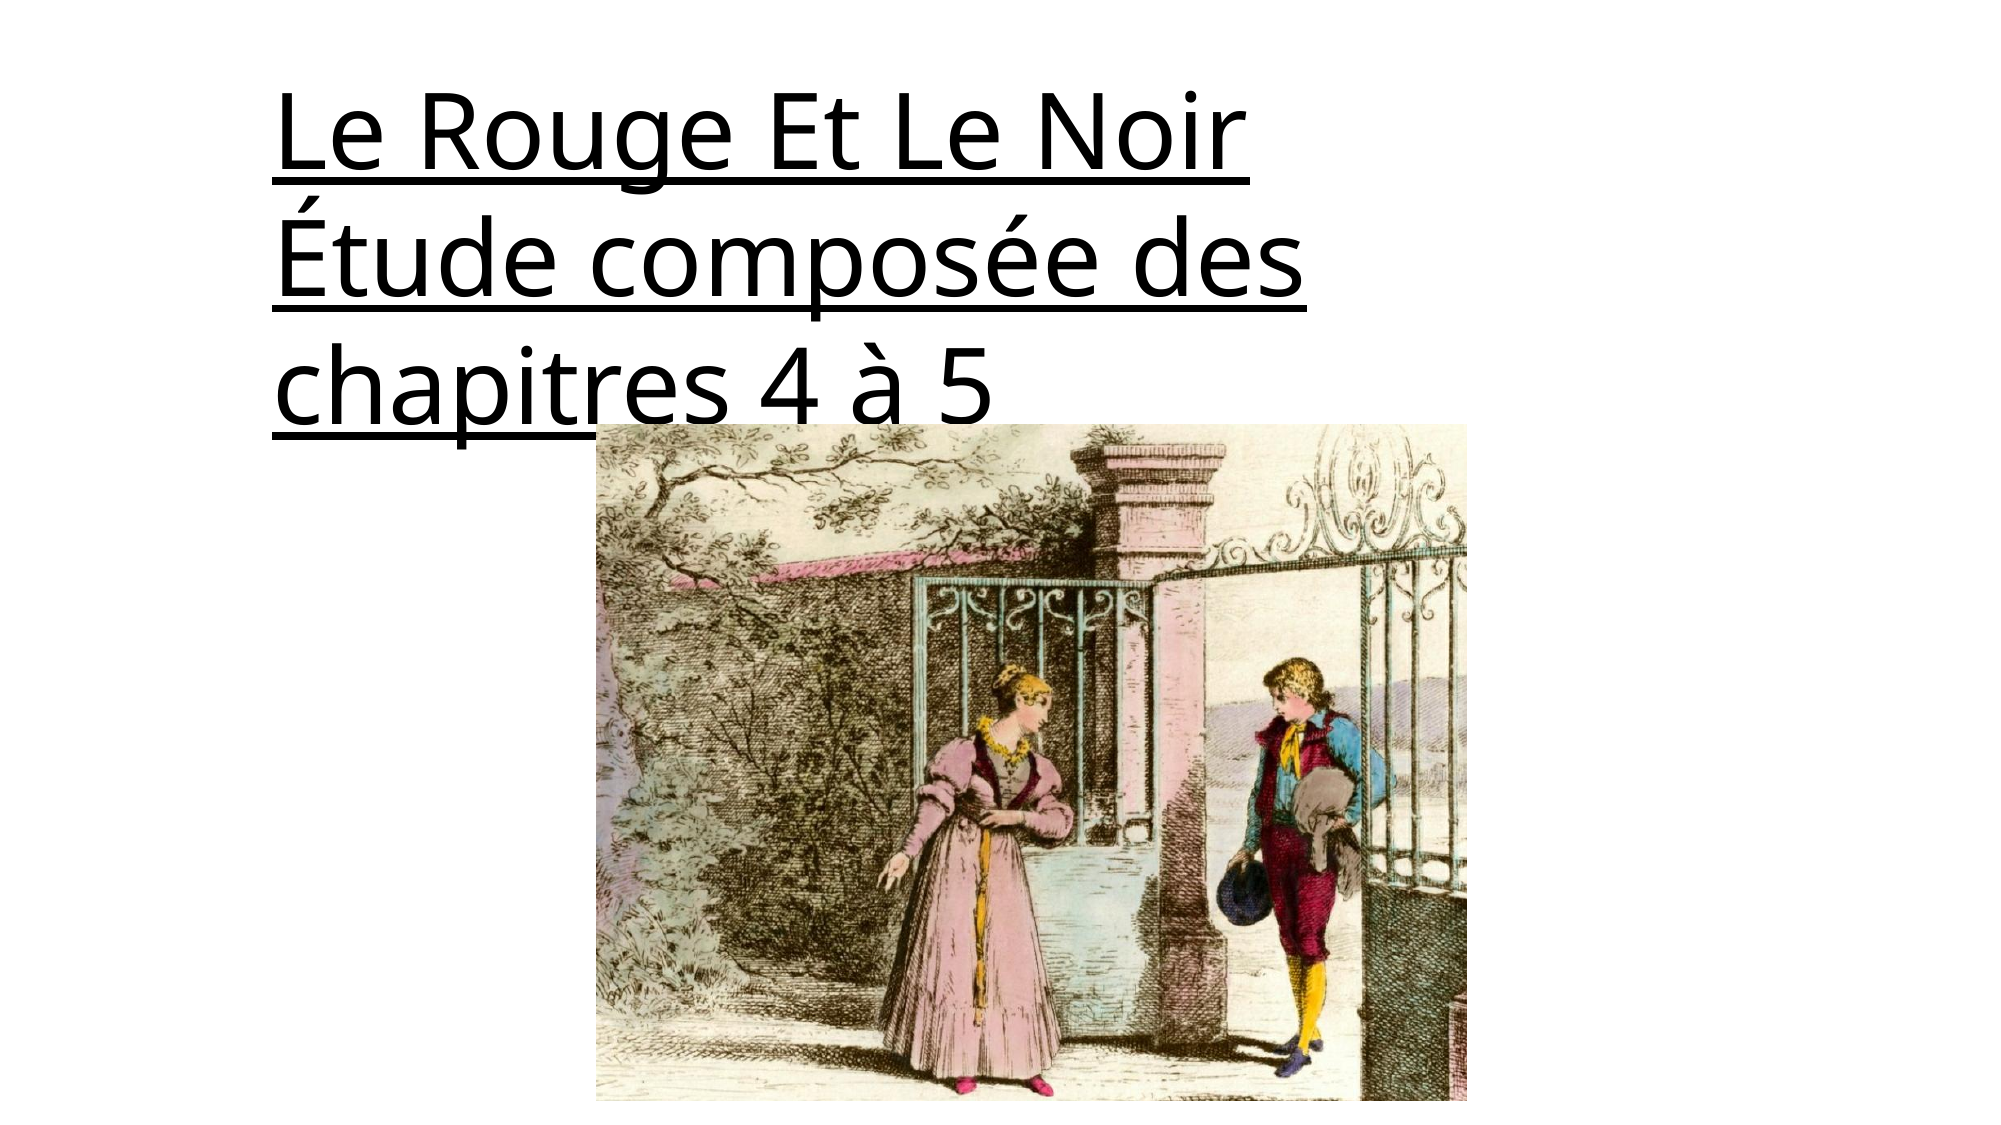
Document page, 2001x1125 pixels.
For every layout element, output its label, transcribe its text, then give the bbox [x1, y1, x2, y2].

title Le Rouge Et Le Noir Étude composée des chapitres 4 à 5 [257, 51, 1709, 683]
picture [596, 423, 1467, 1101]
